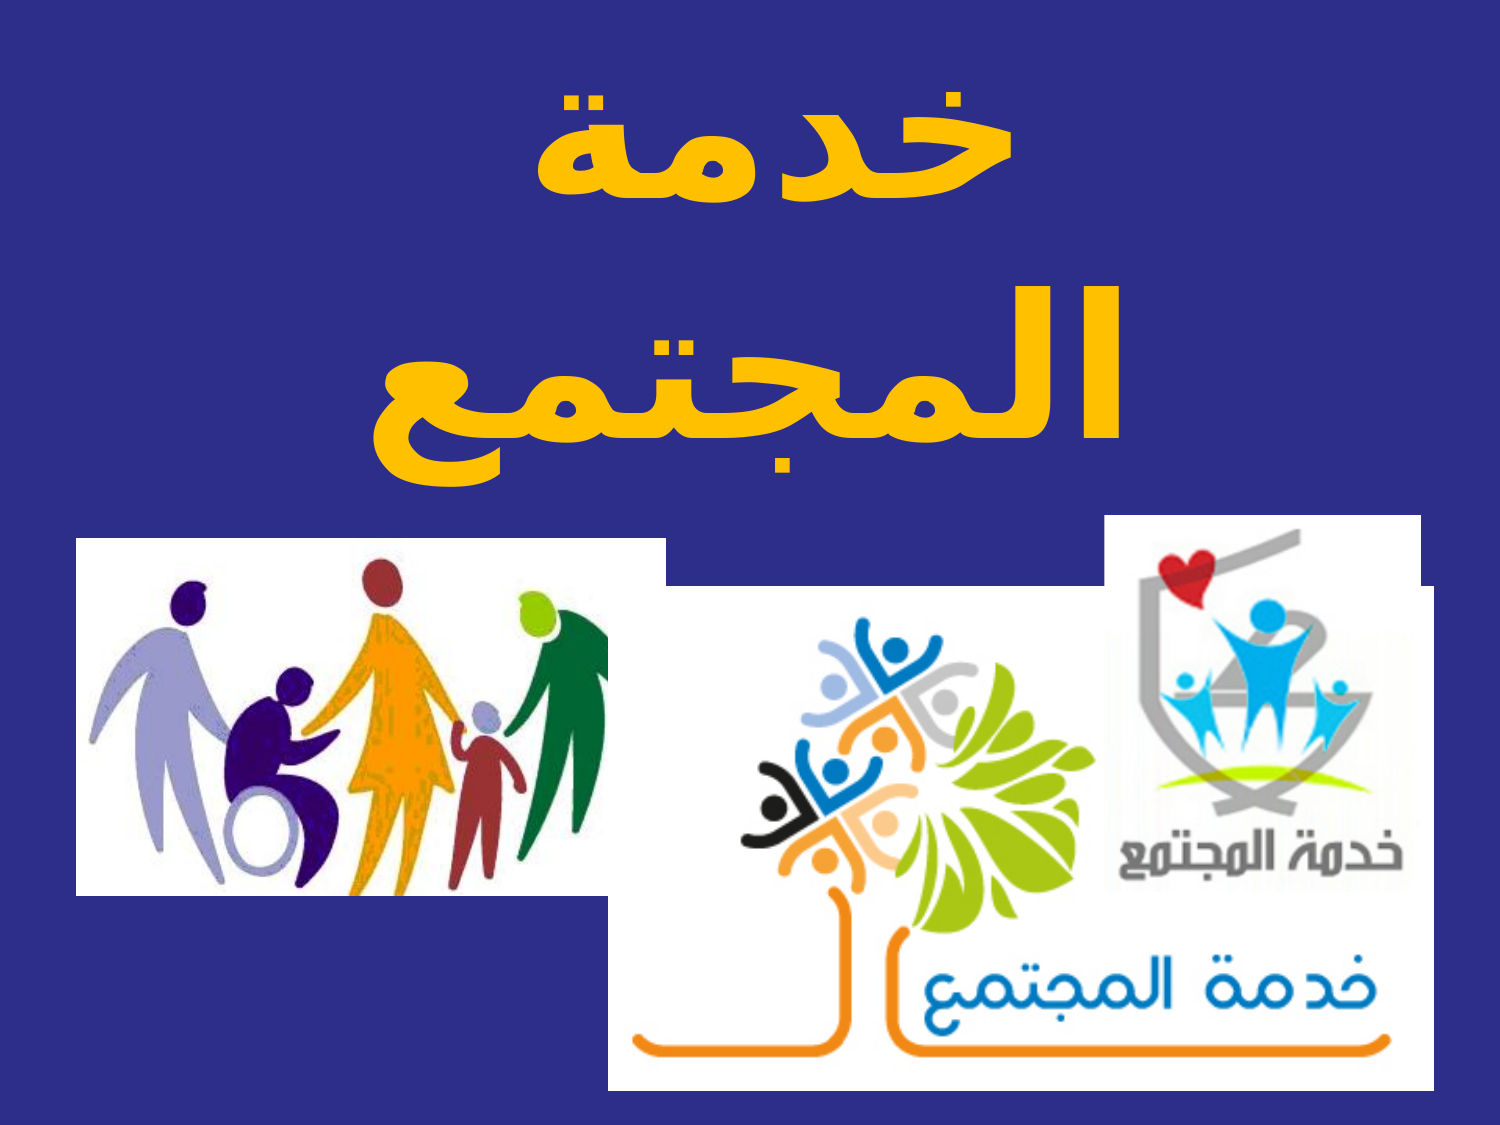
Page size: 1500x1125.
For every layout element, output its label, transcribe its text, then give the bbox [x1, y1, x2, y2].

title خدمة المجتمع [74, 44, 1426, 433]
picture [76, 514, 1434, 1091]
